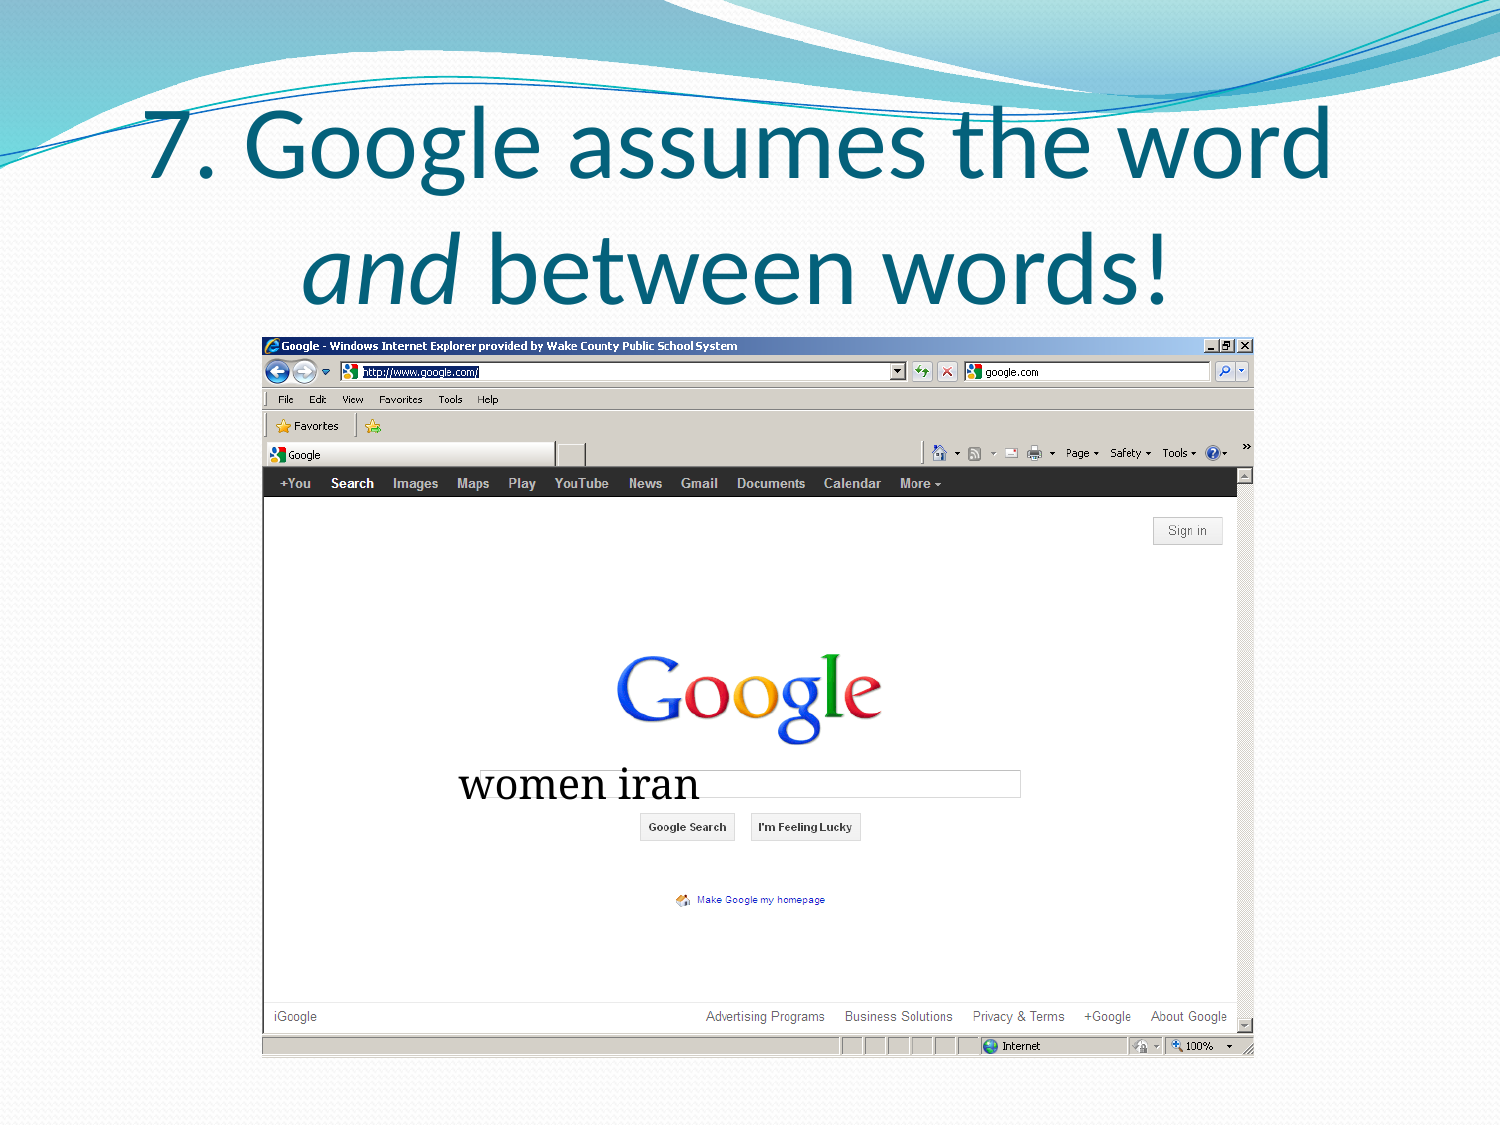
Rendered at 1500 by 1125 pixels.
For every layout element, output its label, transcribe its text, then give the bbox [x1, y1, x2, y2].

title 7. Google assumes the word and between words! [37, 62, 1463, 325]
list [262, 337, 1254, 1058]
